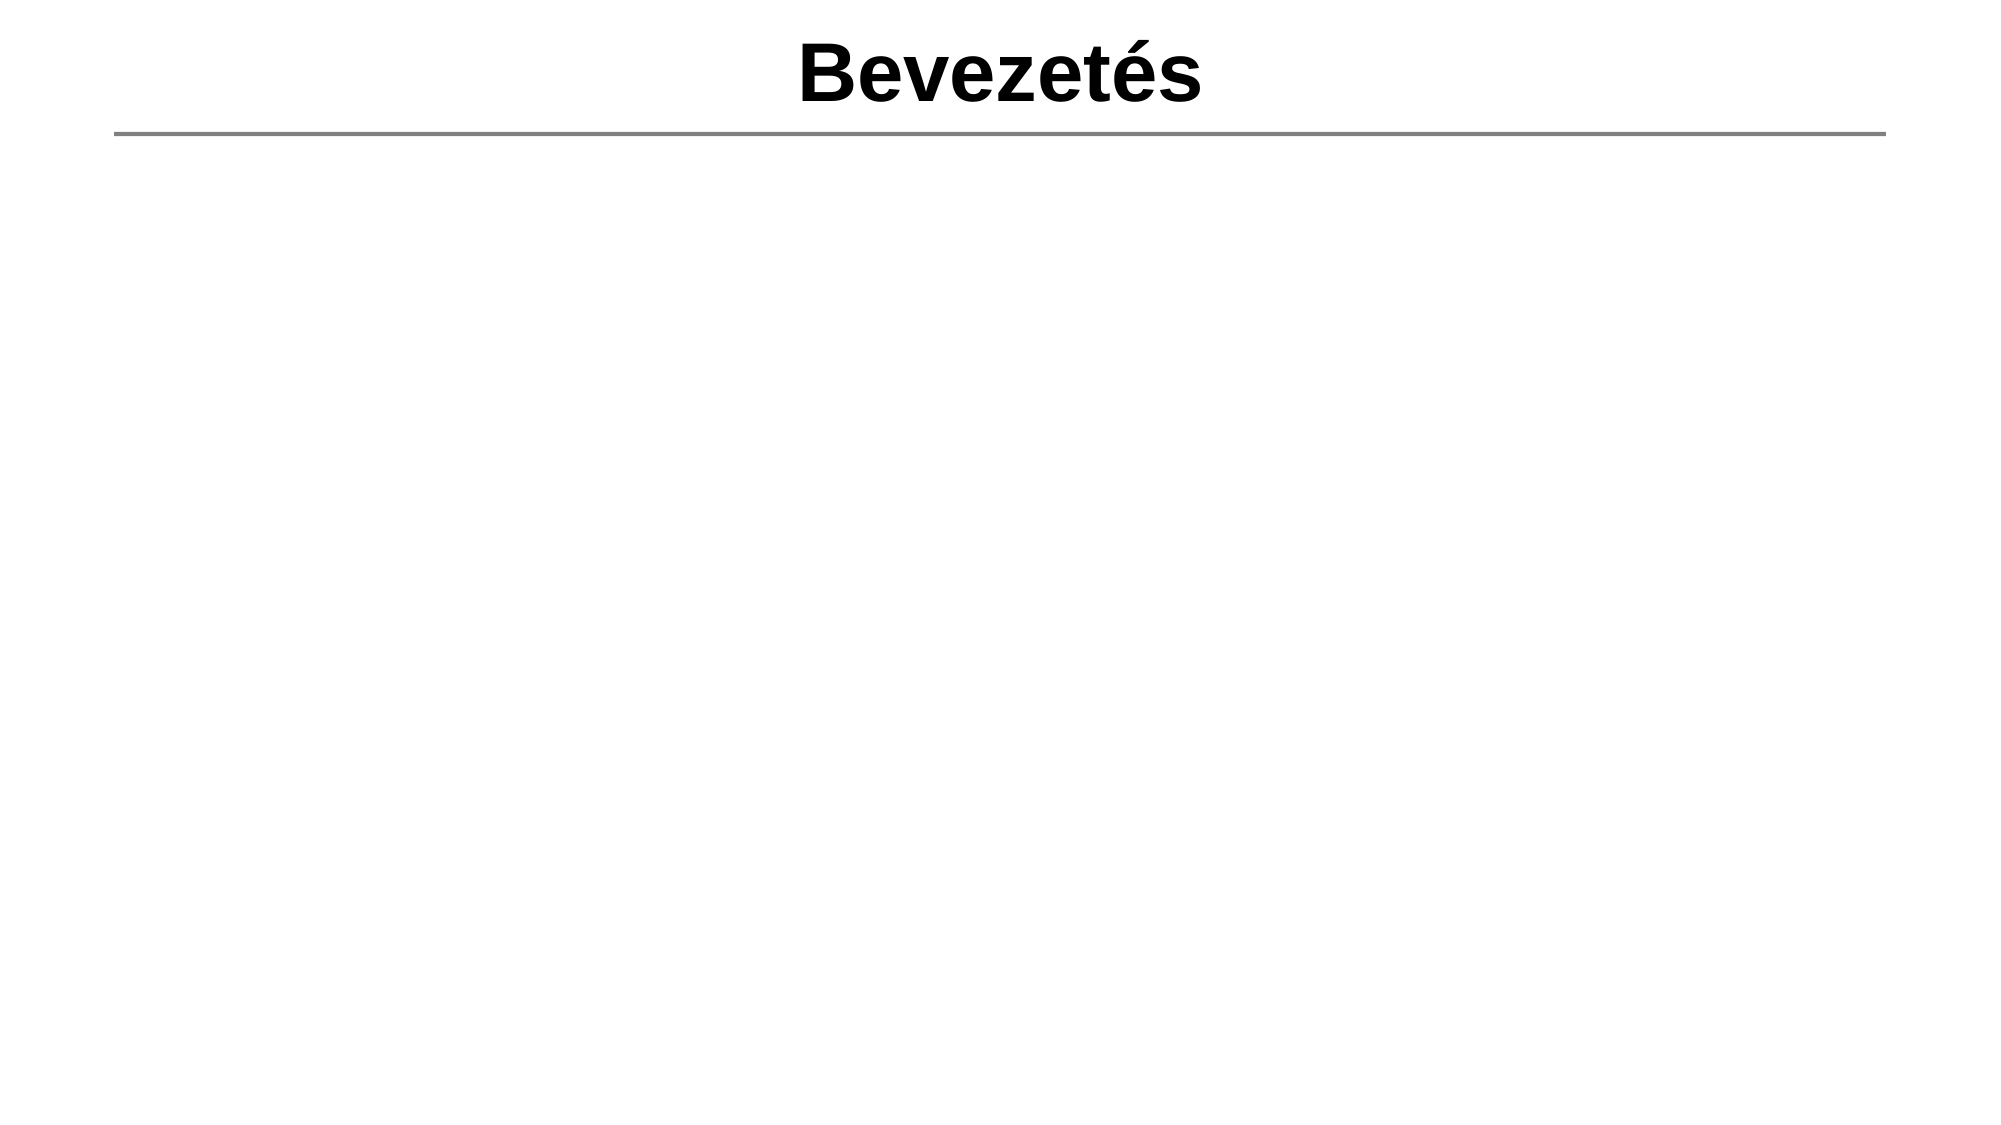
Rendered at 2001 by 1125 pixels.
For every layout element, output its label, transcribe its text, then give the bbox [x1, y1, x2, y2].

text_box Bevezetés [114, 11, 1887, 126]
